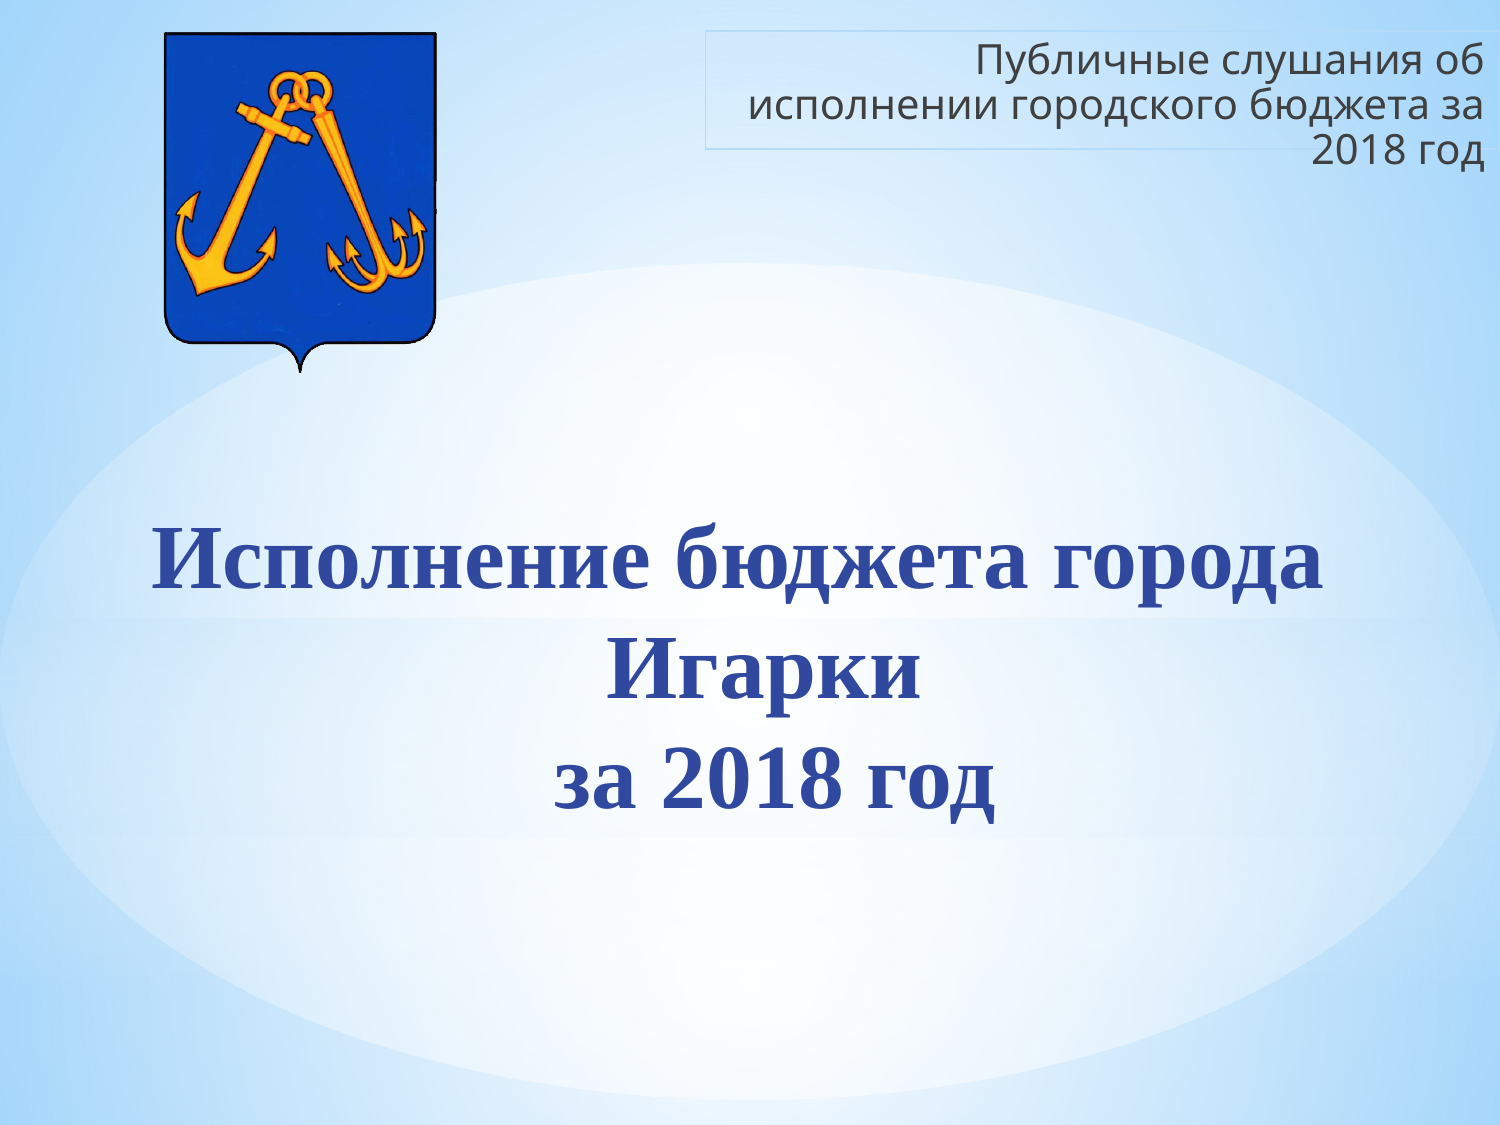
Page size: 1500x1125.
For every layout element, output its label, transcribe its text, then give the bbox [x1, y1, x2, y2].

subtitle Публичные слушания об исполнении городского бюджета за 2018 год [705, 30, 1500, 150]
picture [159, 30, 443, 374]
title Исполнение бюджета города Игарки за 2018 год [112, 527, 1388, 835]
